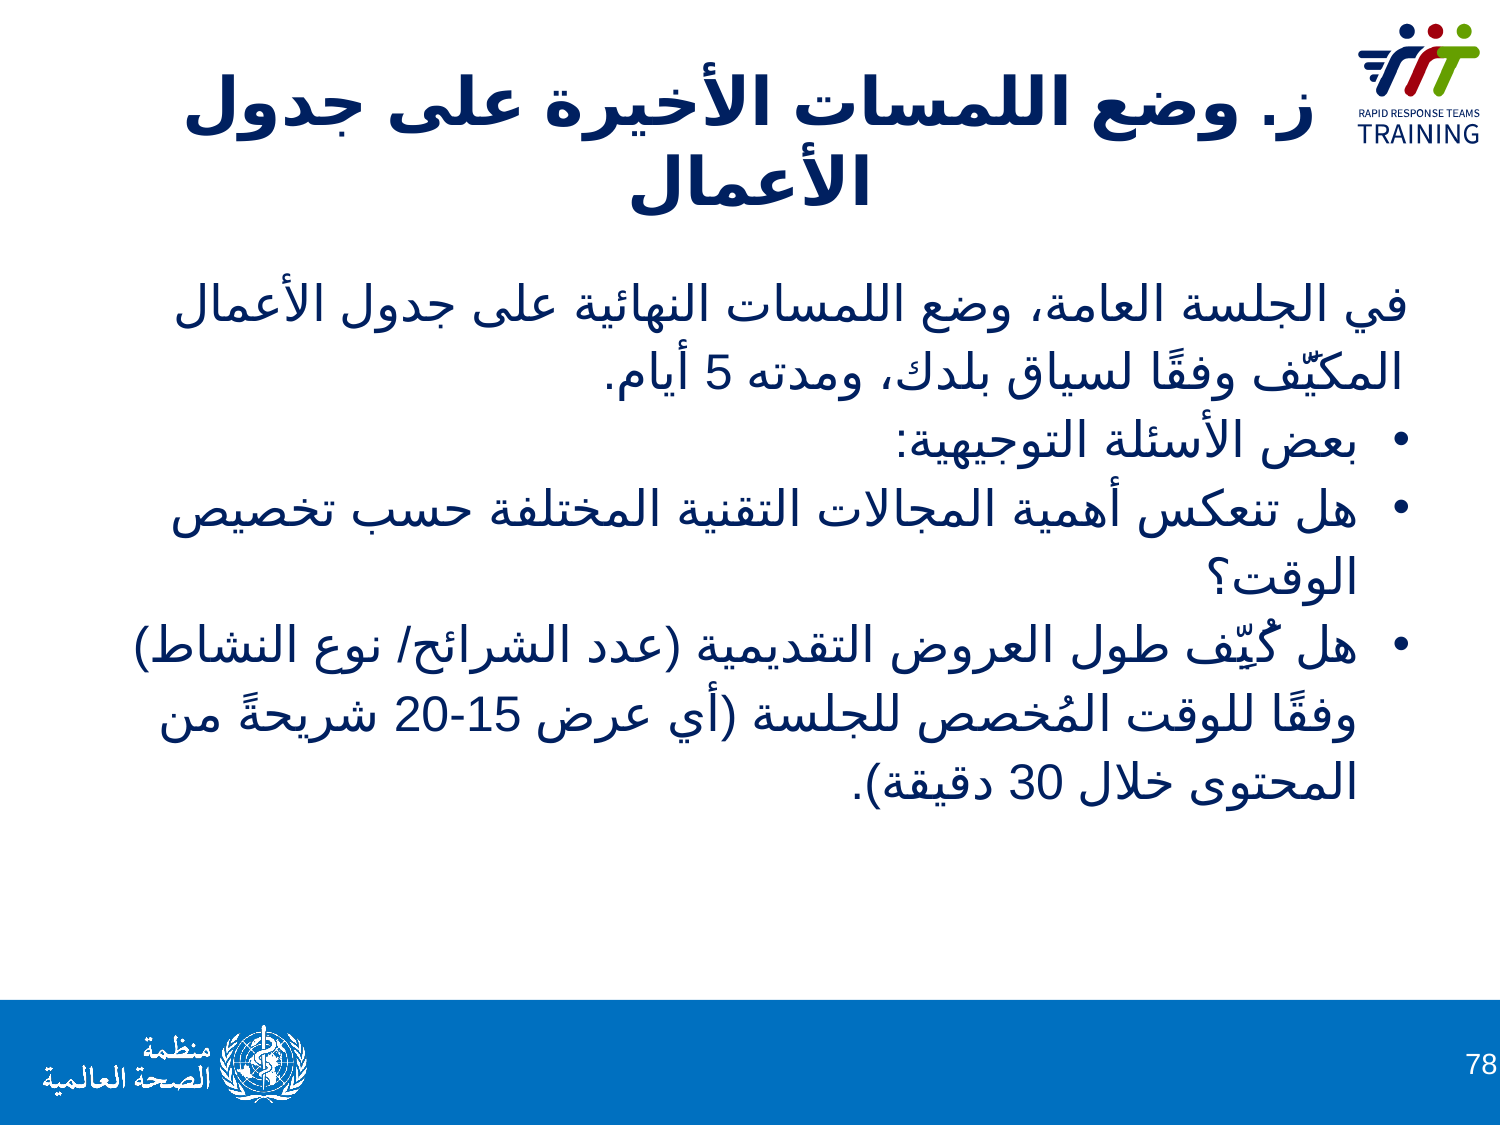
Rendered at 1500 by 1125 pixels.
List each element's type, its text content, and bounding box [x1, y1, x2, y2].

picture [1357, 23, 1480, 144]
list في الجلسة العامة، وضع اللمسات النهائية على جدول الأعمال المكيَّف وفقًا لسياق بلدك، ومدته 5 أيام. بعض الأسئلة التوجيهية: هل تنعكس أهمية المجالات التقنية المختلفة حسب تخصيص الوقت؟ هل كُيِّف طول العروض التقديمية (عدد الشرائح/ نوع النشاط) وفقًا للوقت المُخصص للجلسة (أي عرض 15-20 شريحةً من المحتوى خلال 30 دقيقة). [75, 255, 1425, 971]
picture [43, 1025, 307, 1103]
title ز. وضع اللمسات الأخيرة على جدول الأعمال [75, 45, 1425, 233]
